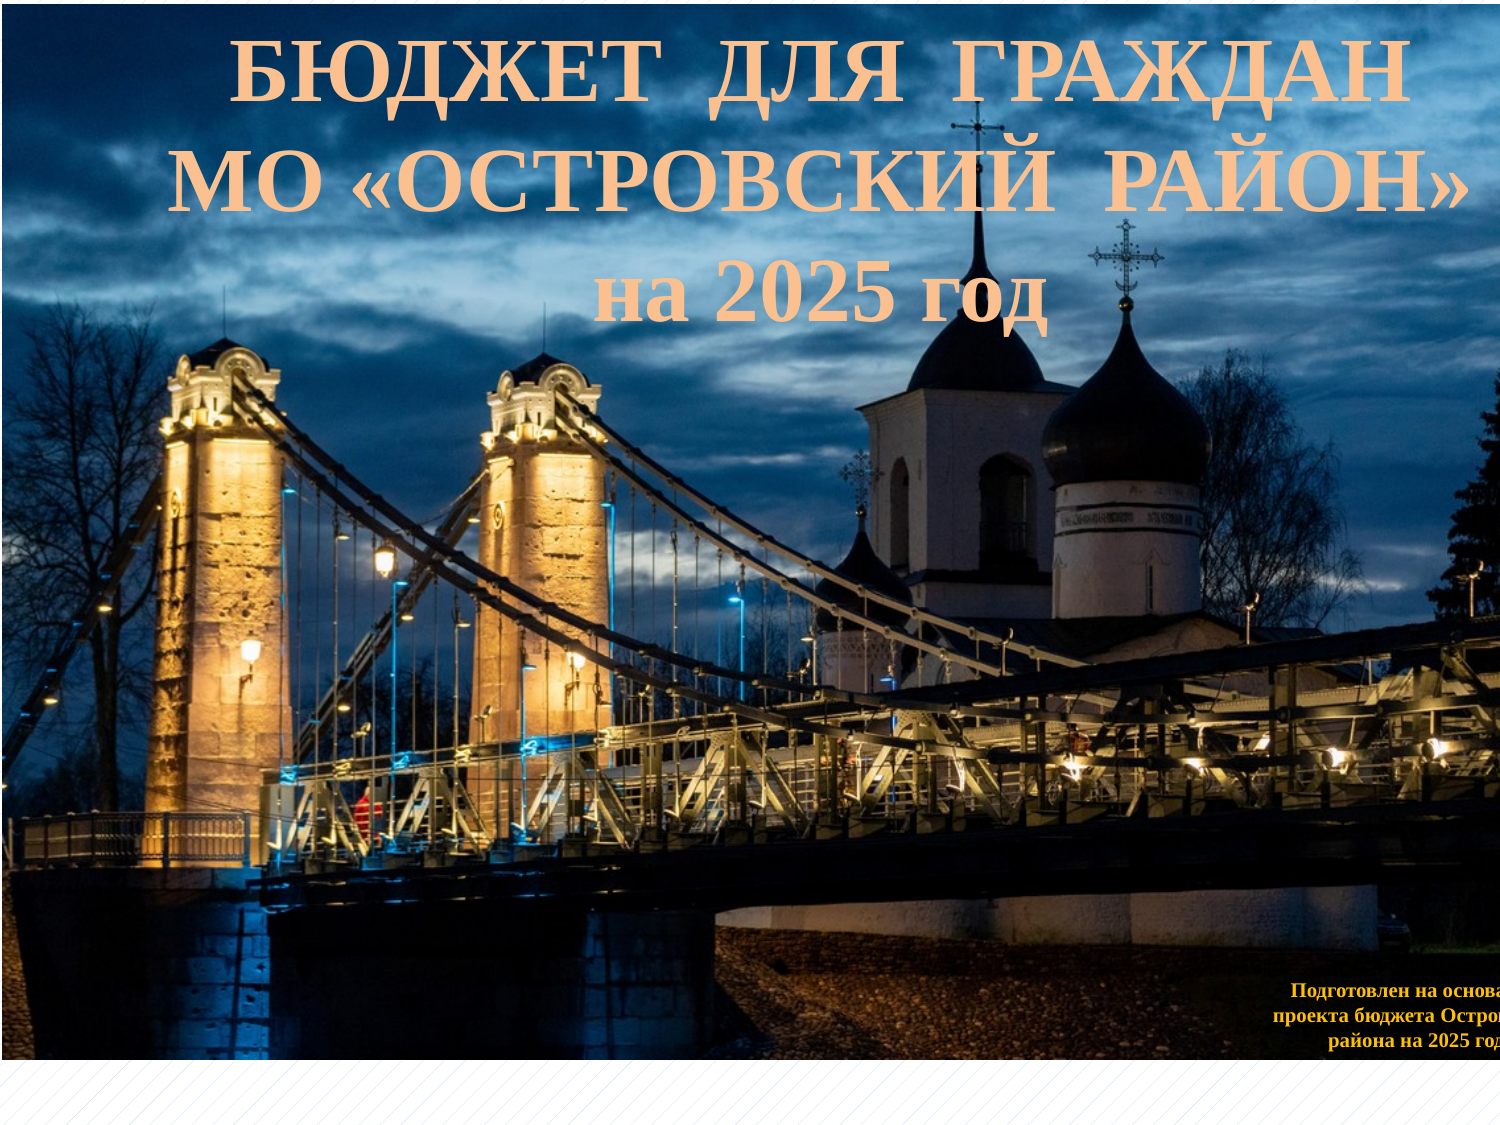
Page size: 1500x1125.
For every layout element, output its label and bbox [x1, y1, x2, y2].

picture [2, 3, 1500, 1061]
text_box [0, 0, 55, 4]
